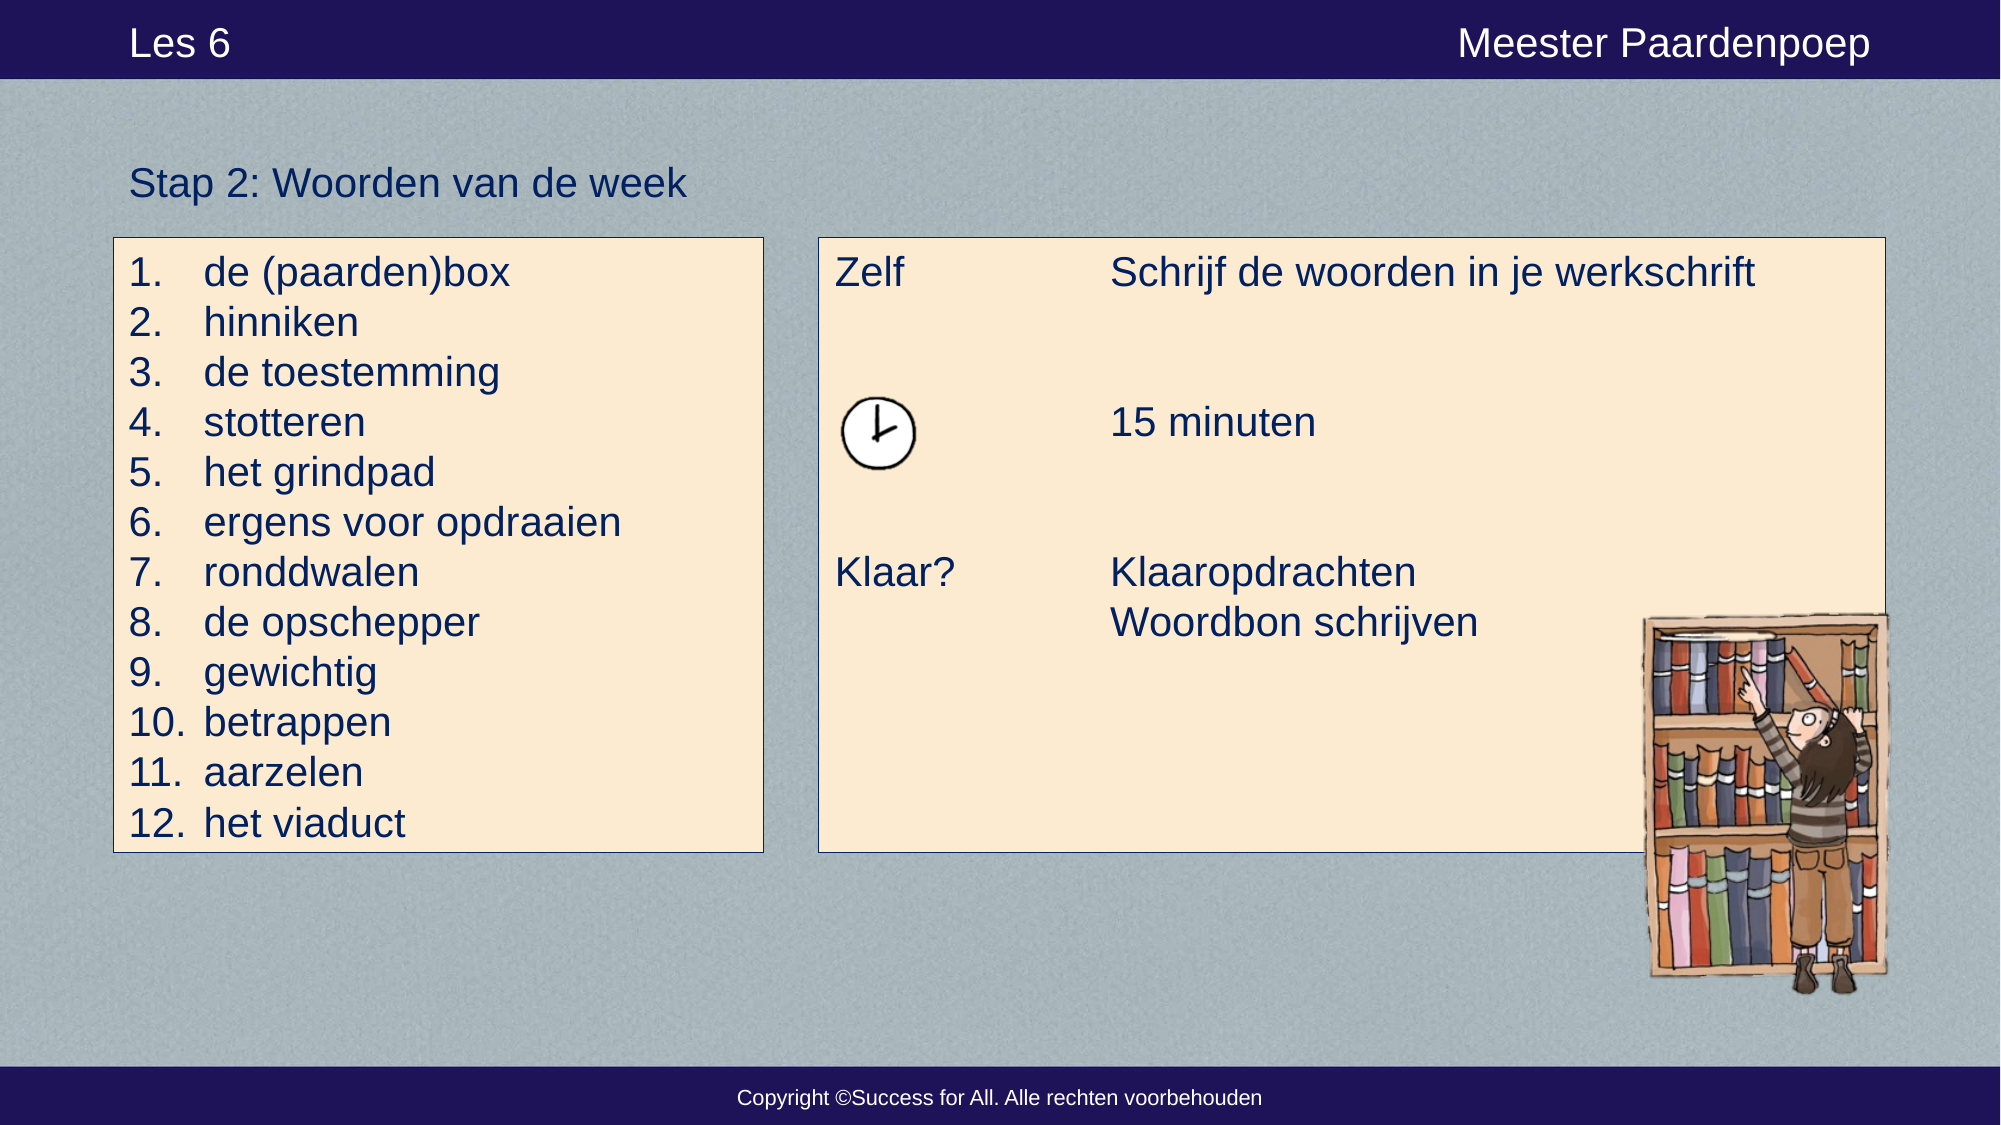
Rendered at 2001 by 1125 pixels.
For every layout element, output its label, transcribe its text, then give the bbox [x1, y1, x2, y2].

text_box de (paarden)box hinniken de toestemming stotteren het grindpad ergens voor opdraaien ronddwalen de opschepper gewichtig betrappen aarzelen het viaduct [113, 237, 764, 853]
text_box Meester Paardenpoep [999, 8, 1886, 73]
text_box Les 6 [114, 8, 354, 73]
text_box Zelf Schrijf de woorden in je werkschrift 15 minuten Klaar? Klaaropdrachten Woordbon schrijven [818, 237, 1886, 853]
text_box Stap 2: Woorden van de week [113, 148, 1635, 214]
picture [0, 0, 2001, 1125]
text_box Copyright ©Success for All. Alle rechten voorbehouden [0, 1076, 2000, 1125]
